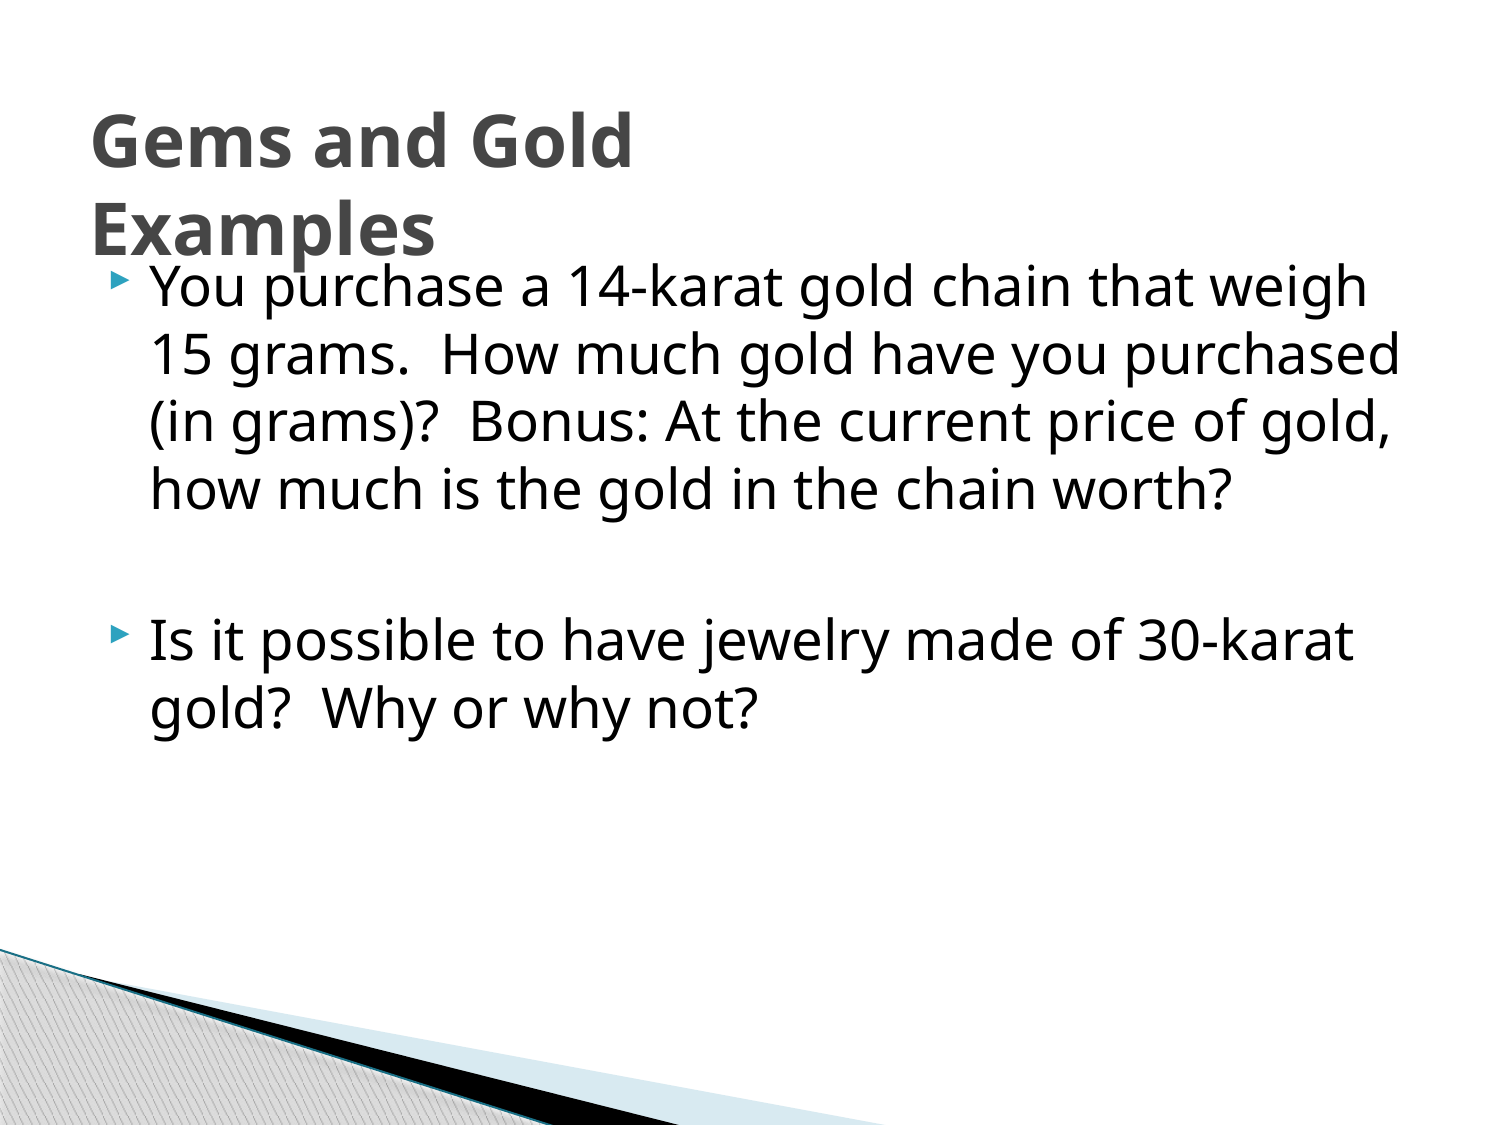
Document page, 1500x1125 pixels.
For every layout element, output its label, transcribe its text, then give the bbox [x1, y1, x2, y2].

list You purchase a 14-karat gold chain that weigh 15 grams. How much gold have you purchased (in grams)? Bonus: At the current price of gold, how much is the gold in the chain worth? Is it possible to have jewelry made of 30-karat gold? Why or why not? [75, 243, 1425, 986]
title Gems and Gold Examples [75, 45, 1425, 233]
